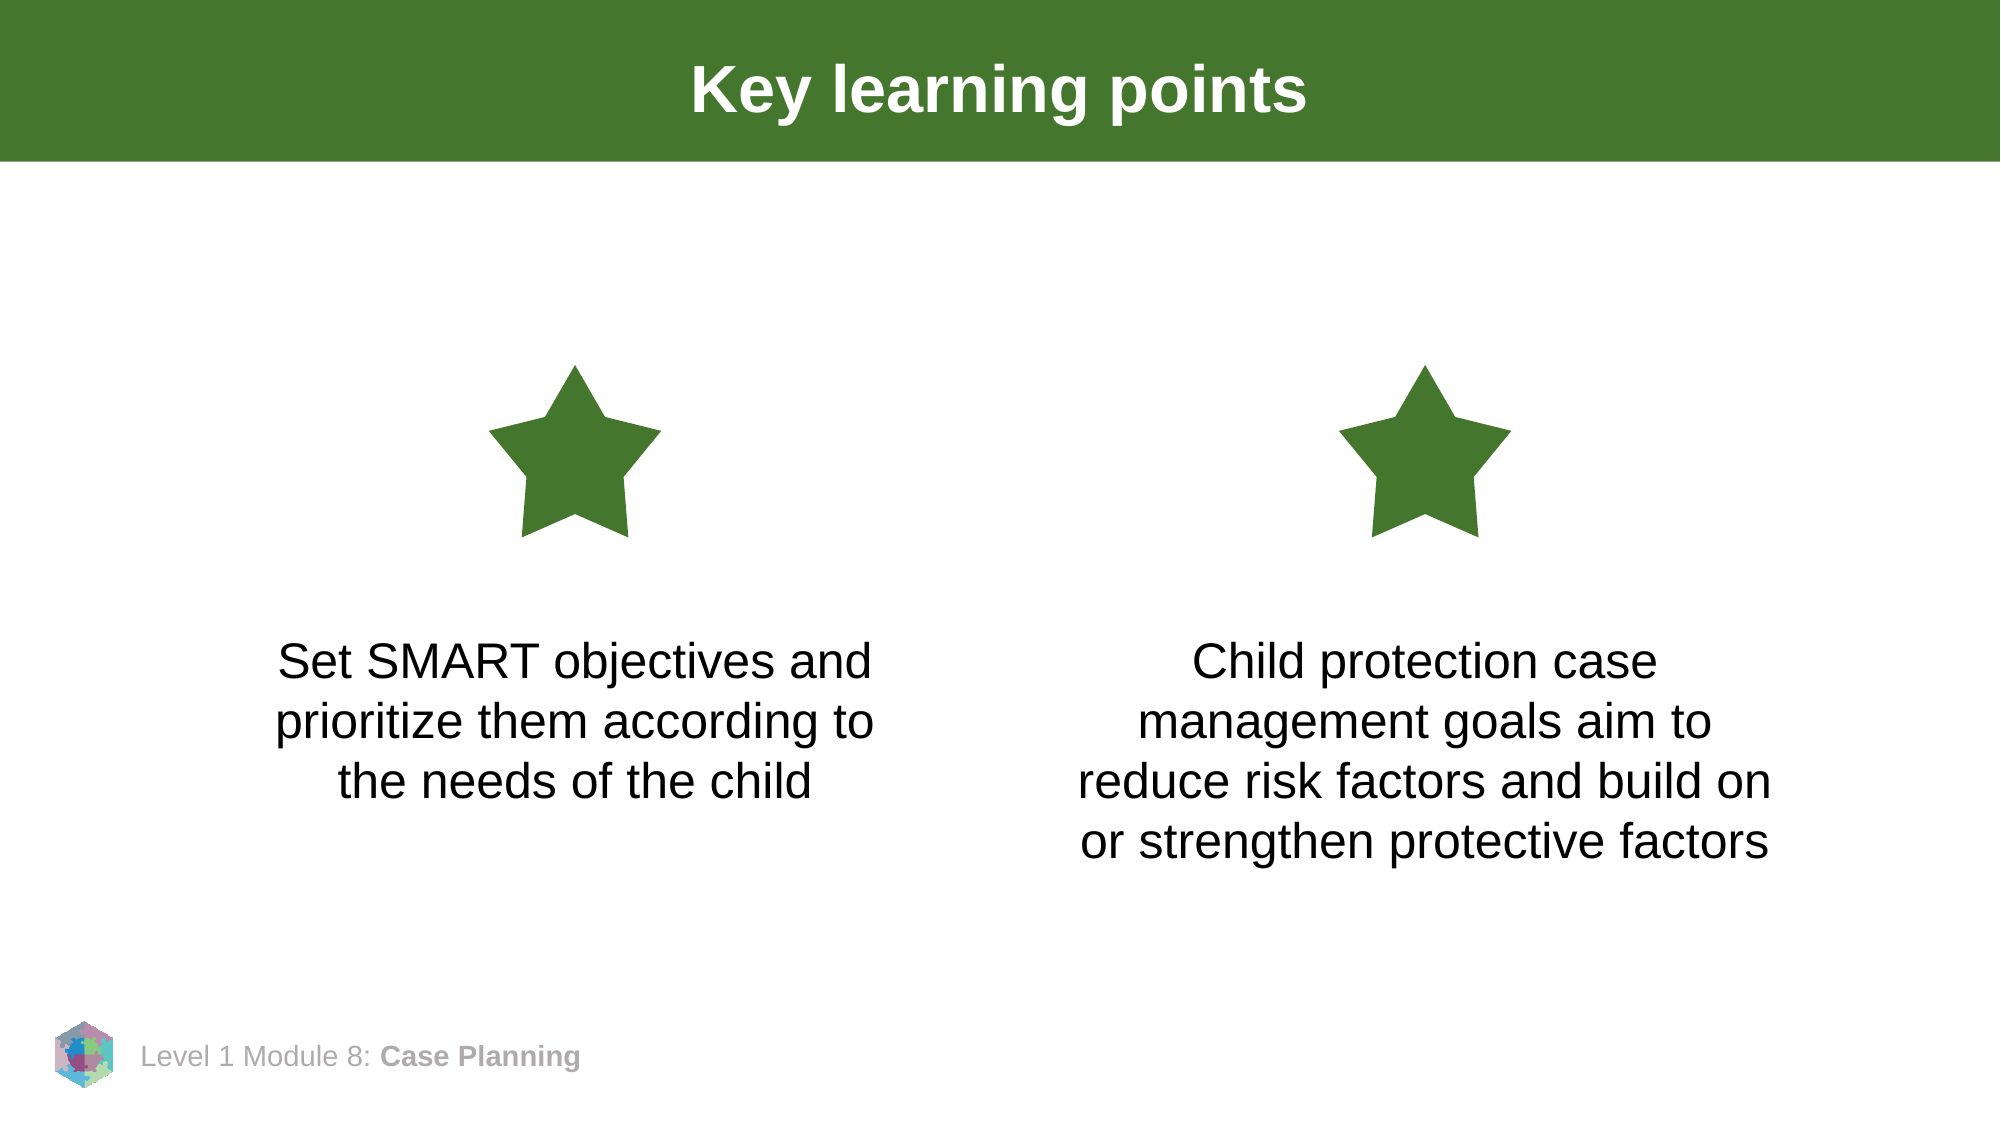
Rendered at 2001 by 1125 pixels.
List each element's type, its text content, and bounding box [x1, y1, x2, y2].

text_box [486, 362, 664, 540]
text_box [1337, 362, 1514, 540]
title Key learning points [137, 19, 1863, 163]
picture [55, 1021, 113, 1088]
text_box Set SMART objectives and prioritize them according to the needs of the child [237, 620, 913, 816]
text_box Child protection case management goals aim to reduce risk factors and build on or strengthen protective factors [1056, 620, 1794, 876]
